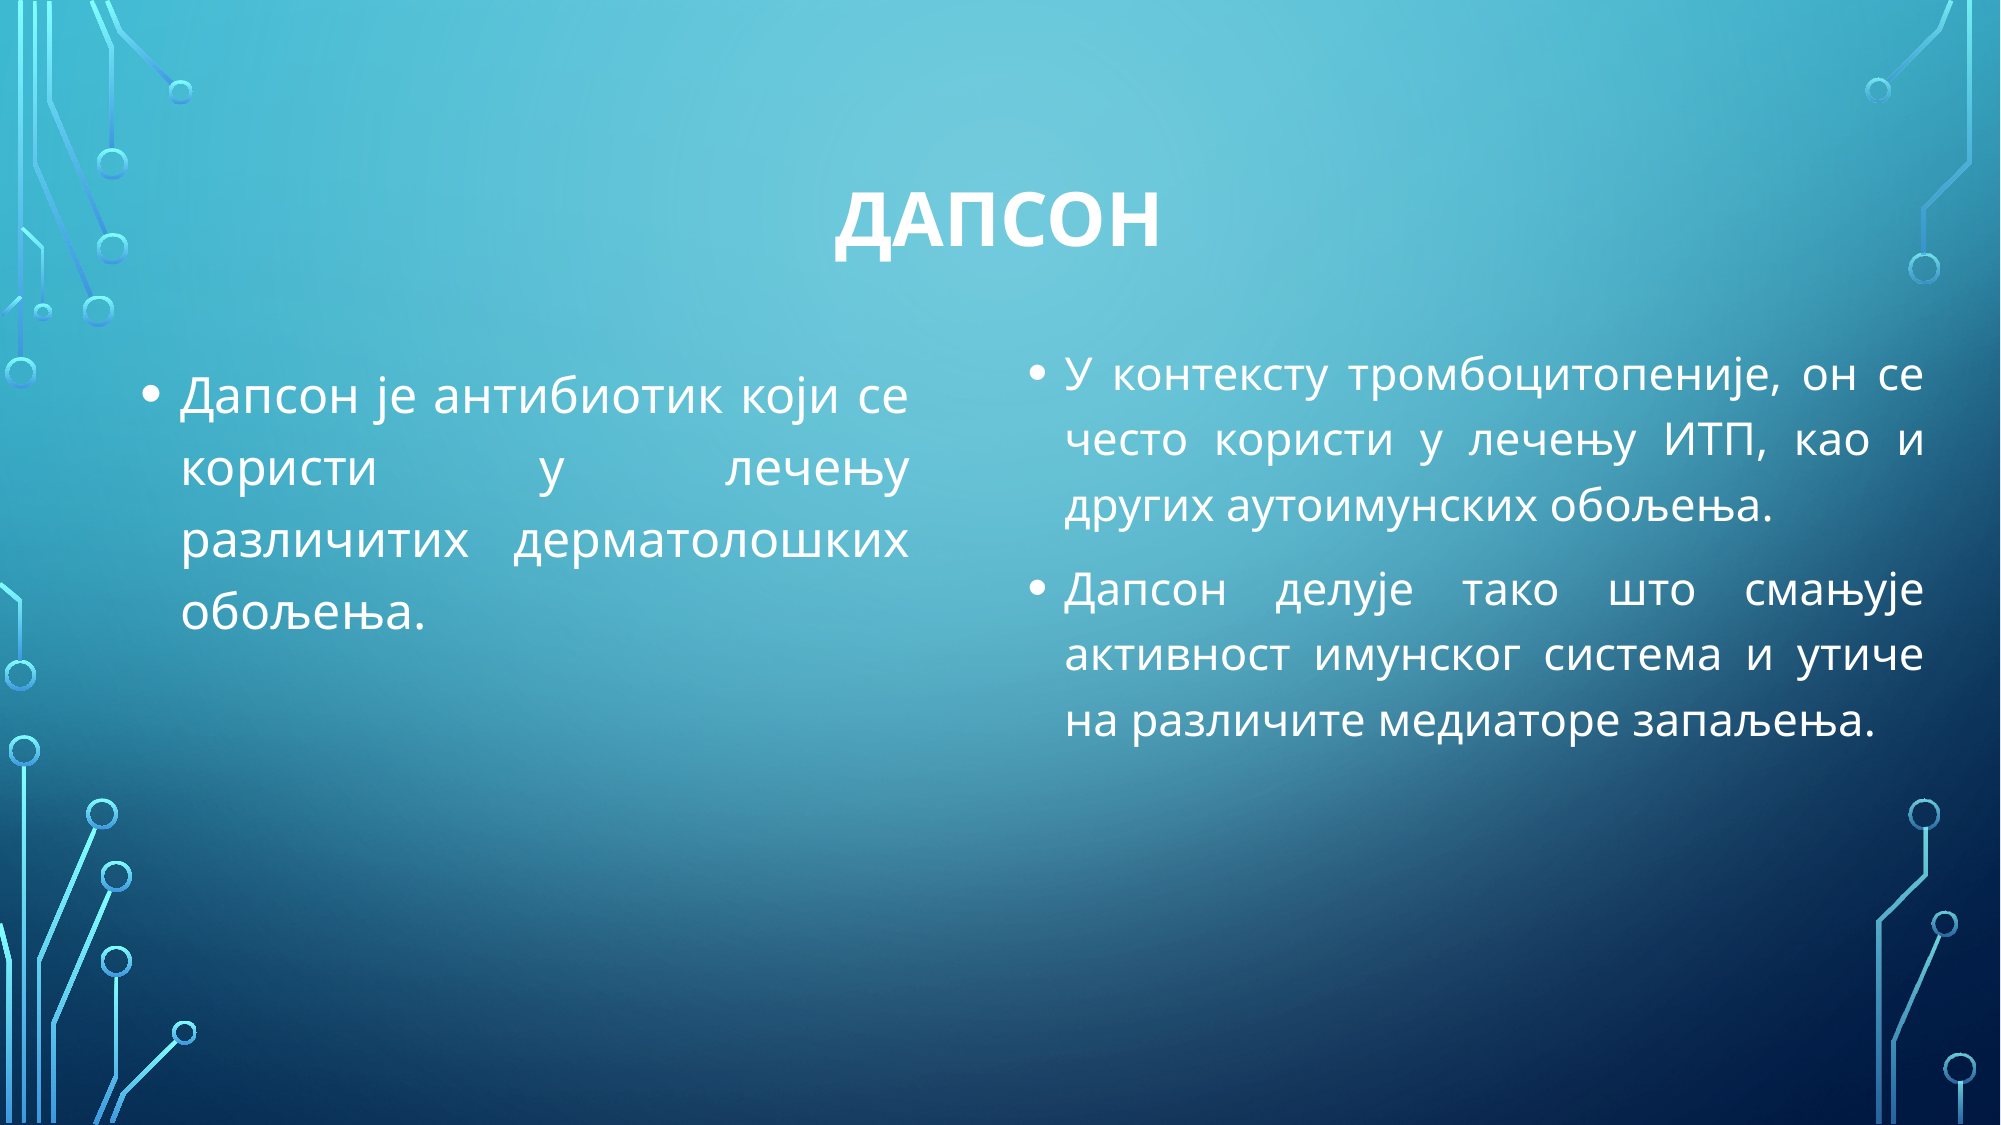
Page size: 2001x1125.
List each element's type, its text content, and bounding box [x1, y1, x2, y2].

list Дапсон је антибиотик који се користи у лечењу различитих дерматолошких обољења. [124, 343, 926, 727]
list У контексту тромбоцитопеније, он се често користи у лечењу ИТП, као и других аутоимунских обољења. Дапсон делује тако што смањује активност имунског система и утиче на различите медиаторе запаљења. [1012, 326, 1941, 843]
title Дапсон [187, 101, 1813, 344]
